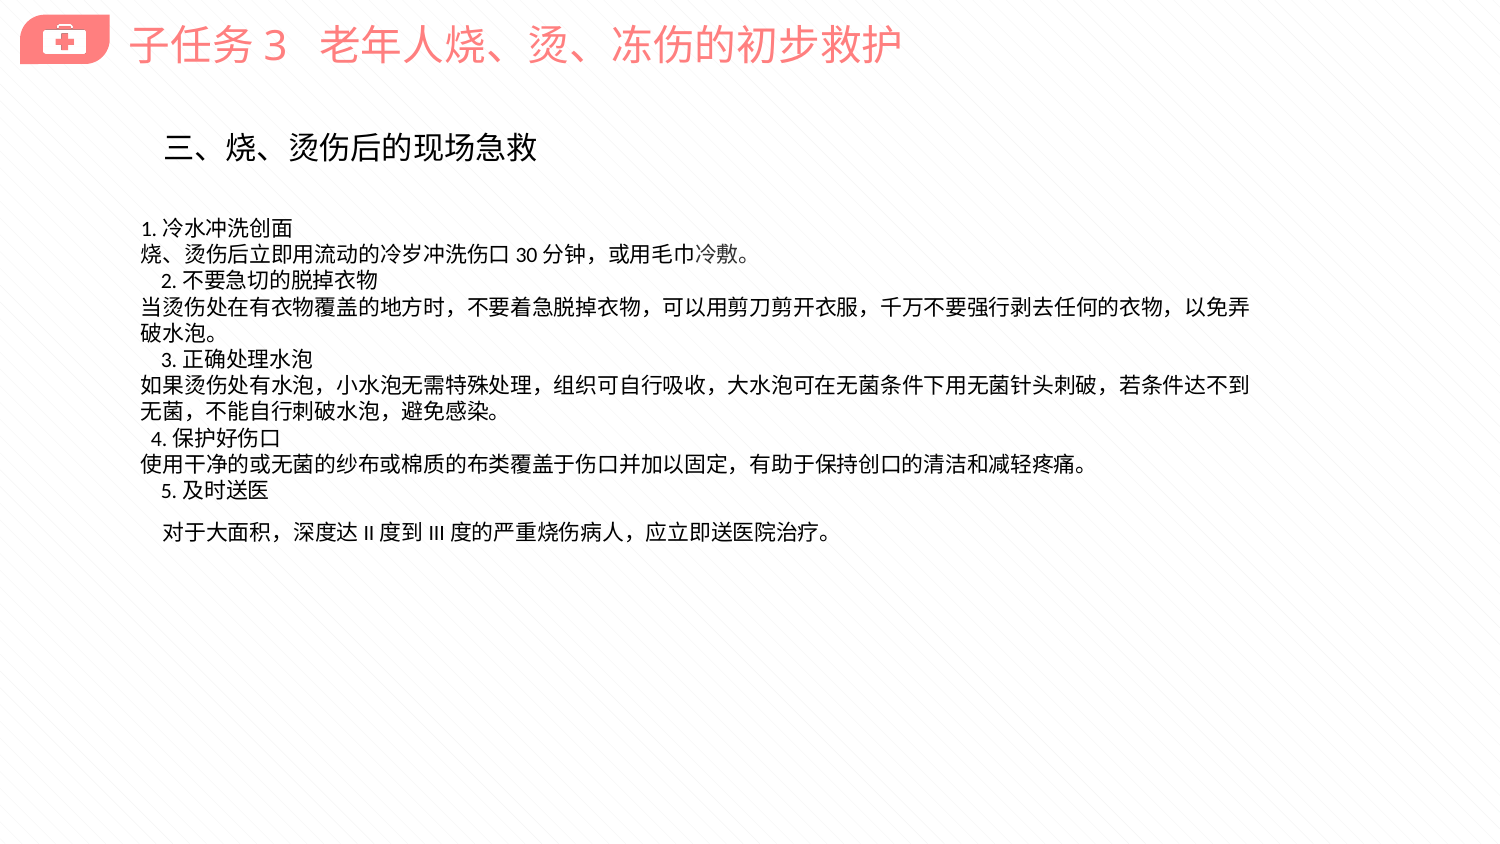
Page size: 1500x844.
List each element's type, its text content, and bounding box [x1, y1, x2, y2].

text_box 1.冷水冲洗创面 烧、烫伤后立即用流动的冷岁冲洗伤口30分钟，或用毛巾冷敷。 2.不要急切的脱掉衣物 当烫伤处在有衣物覆盖的地方时，不要着急脱掉衣物，可以用剪刀剪开衣服，千万不要强行剥去任何的衣物，以免弄破水泡。 3.正确处理水泡 如果烫伤处有水泡，小水泡无需特殊处理，组织可自行吸收，大水泡可在无菌条件下用无菌针头刺破，若条件达不到无菌，不能自行刺破水泡，避免感染。 4.保护好伤口 使用干净的或无菌的纱布或棉质的布类覆盖于伤口并加以固定，有助于保持创口的清洁和减轻疼痛。 5.及时送医 对于大面积，深度达II度到III度的严重烧伤病人，应立即送医院治疗。 [126, 207, 1285, 553]
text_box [19, 11, 930, 78]
text_box 三、烧、烫伤后的现场急救 [85, 120, 920, 174]
